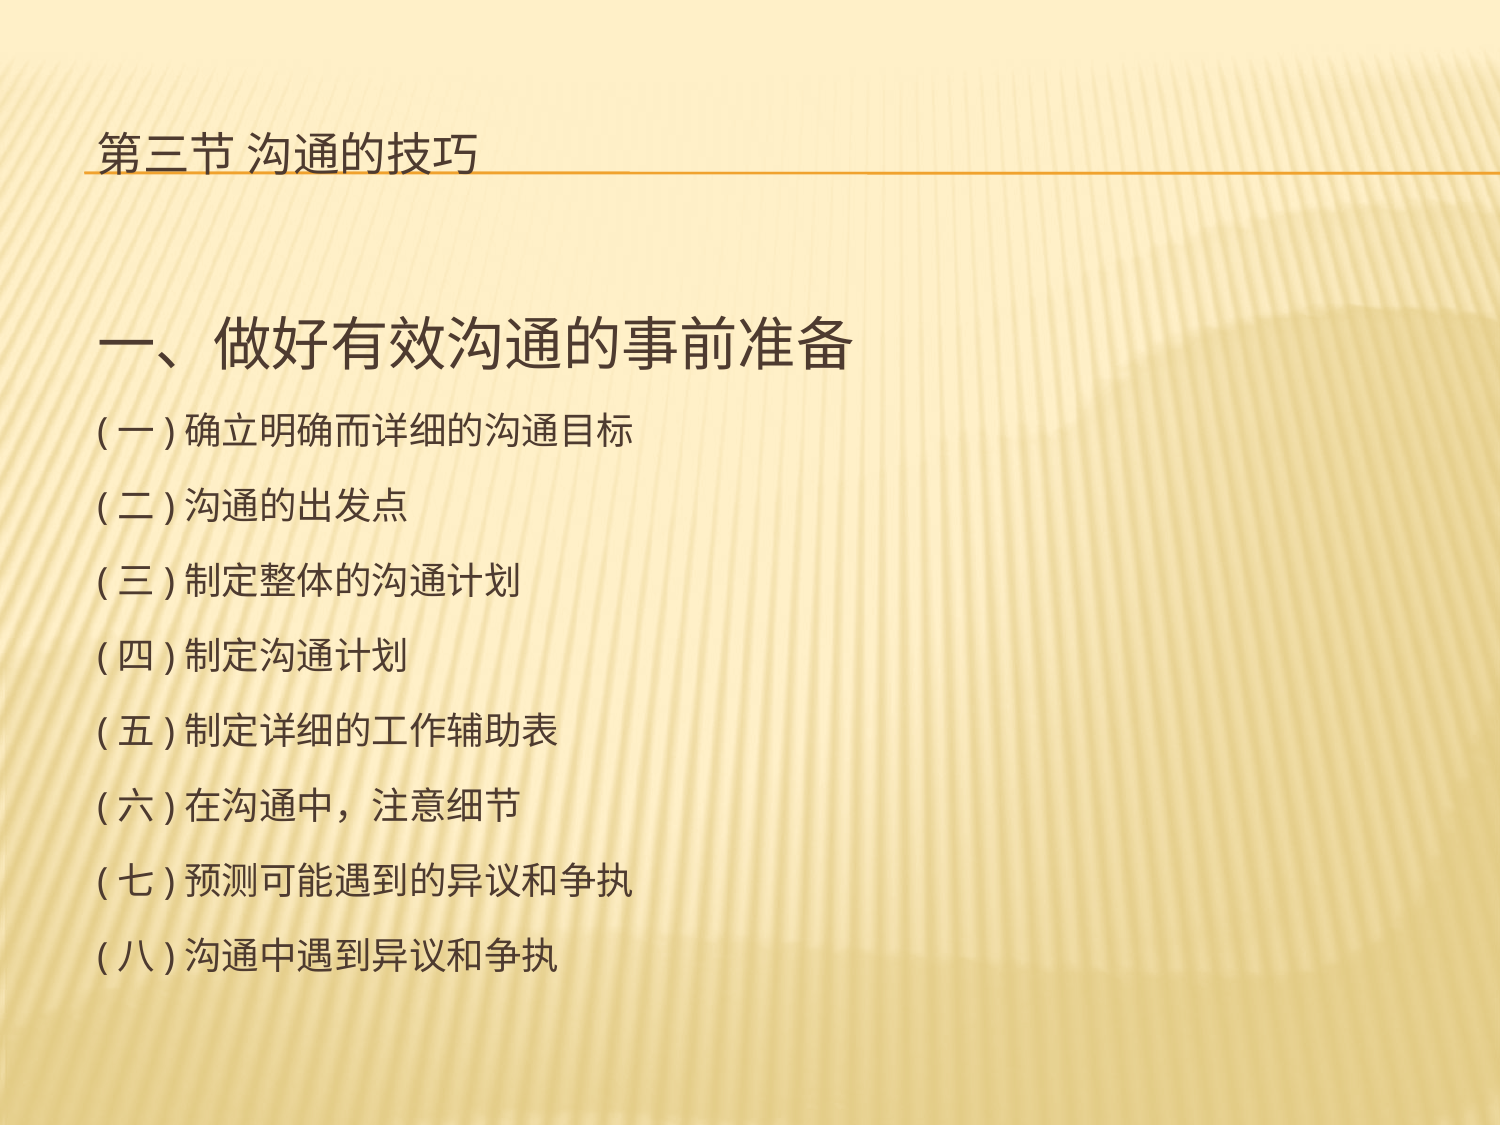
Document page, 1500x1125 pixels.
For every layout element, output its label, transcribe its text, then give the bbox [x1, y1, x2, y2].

title 第三节 沟通的技巧 [82, 117, 1432, 245]
list 一、做好有效沟通的事前准备 (一)确立明确而详细的沟通目标 (二)沟通的出发点 (三)制定整体的沟通计划 (四)制定沟通计划 (五)制定详细的工作辅助表 (六)在沟通中，注意细节 (七)预测可能遇到的异议和争执 (八)沟通中遇到异议和争执 [81, 264, 1433, 1060]
